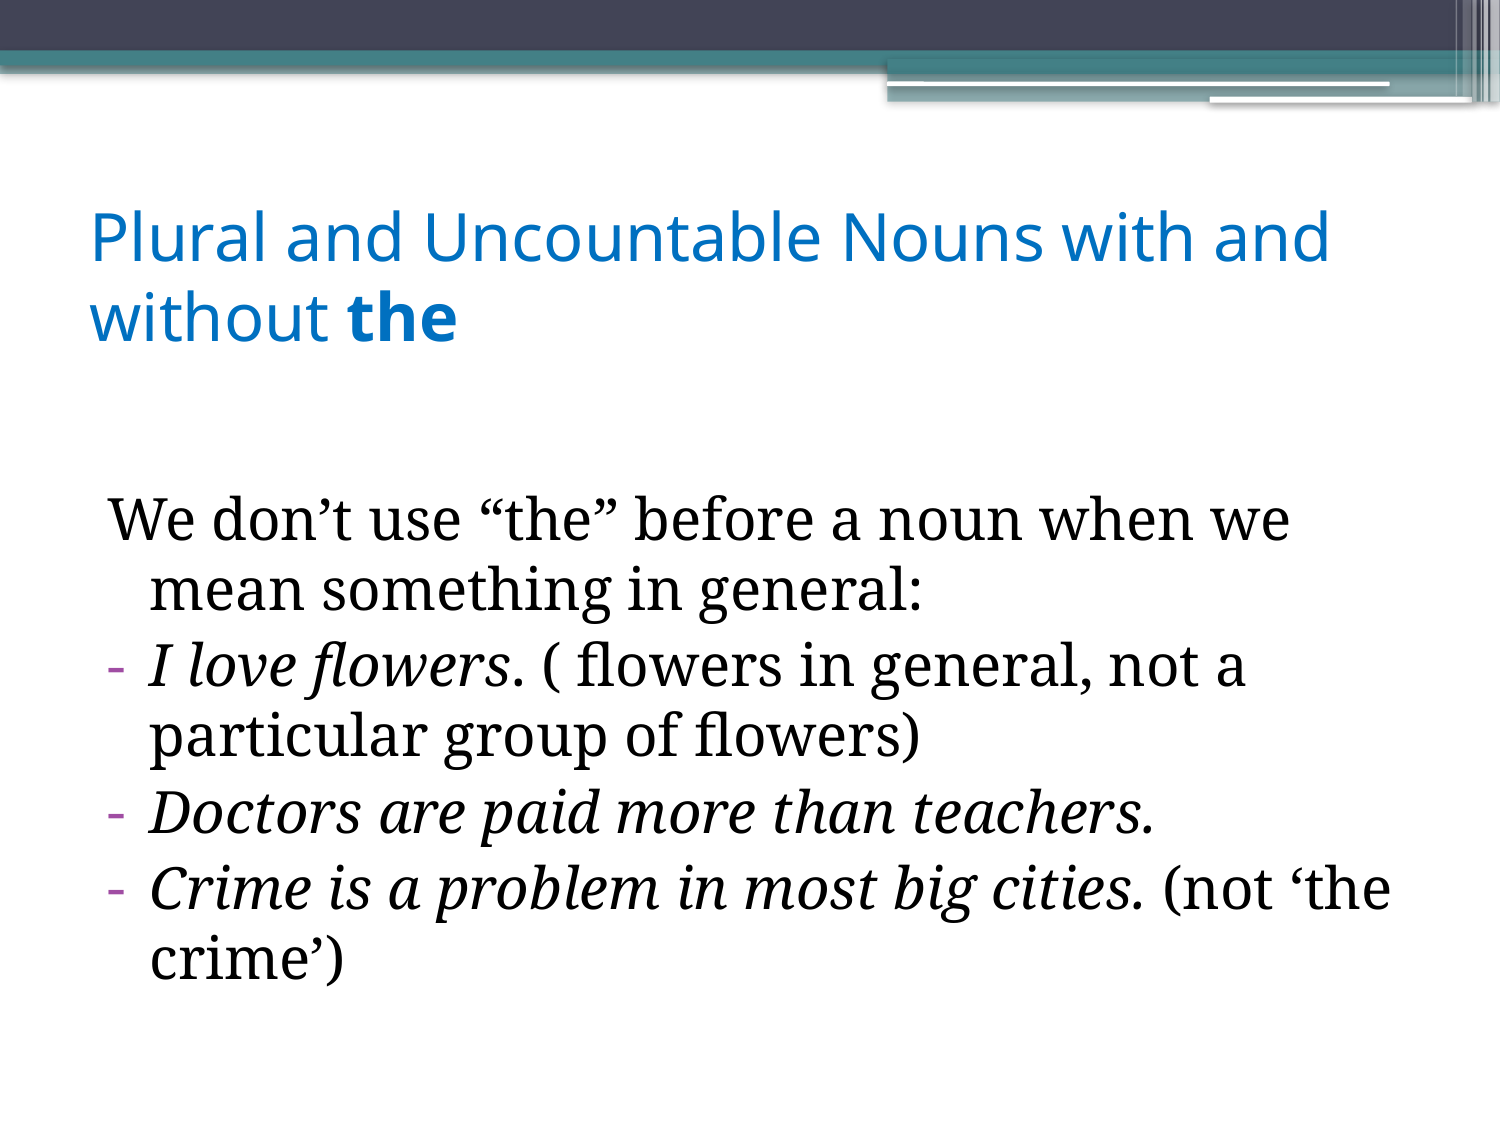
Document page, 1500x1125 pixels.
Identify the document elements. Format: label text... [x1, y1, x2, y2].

list We don’t use “the” before a noun when we mean something in general: I love flowers. ( flowers in general, not a particular group of flowers) Doctors are paid more than teachers. Crime is a problem in most big cities. (not ‘the crime’) [75, 474, 1425, 1079]
title Plural and Uncountable Nouns with and without the [75, 187, 1425, 363]
